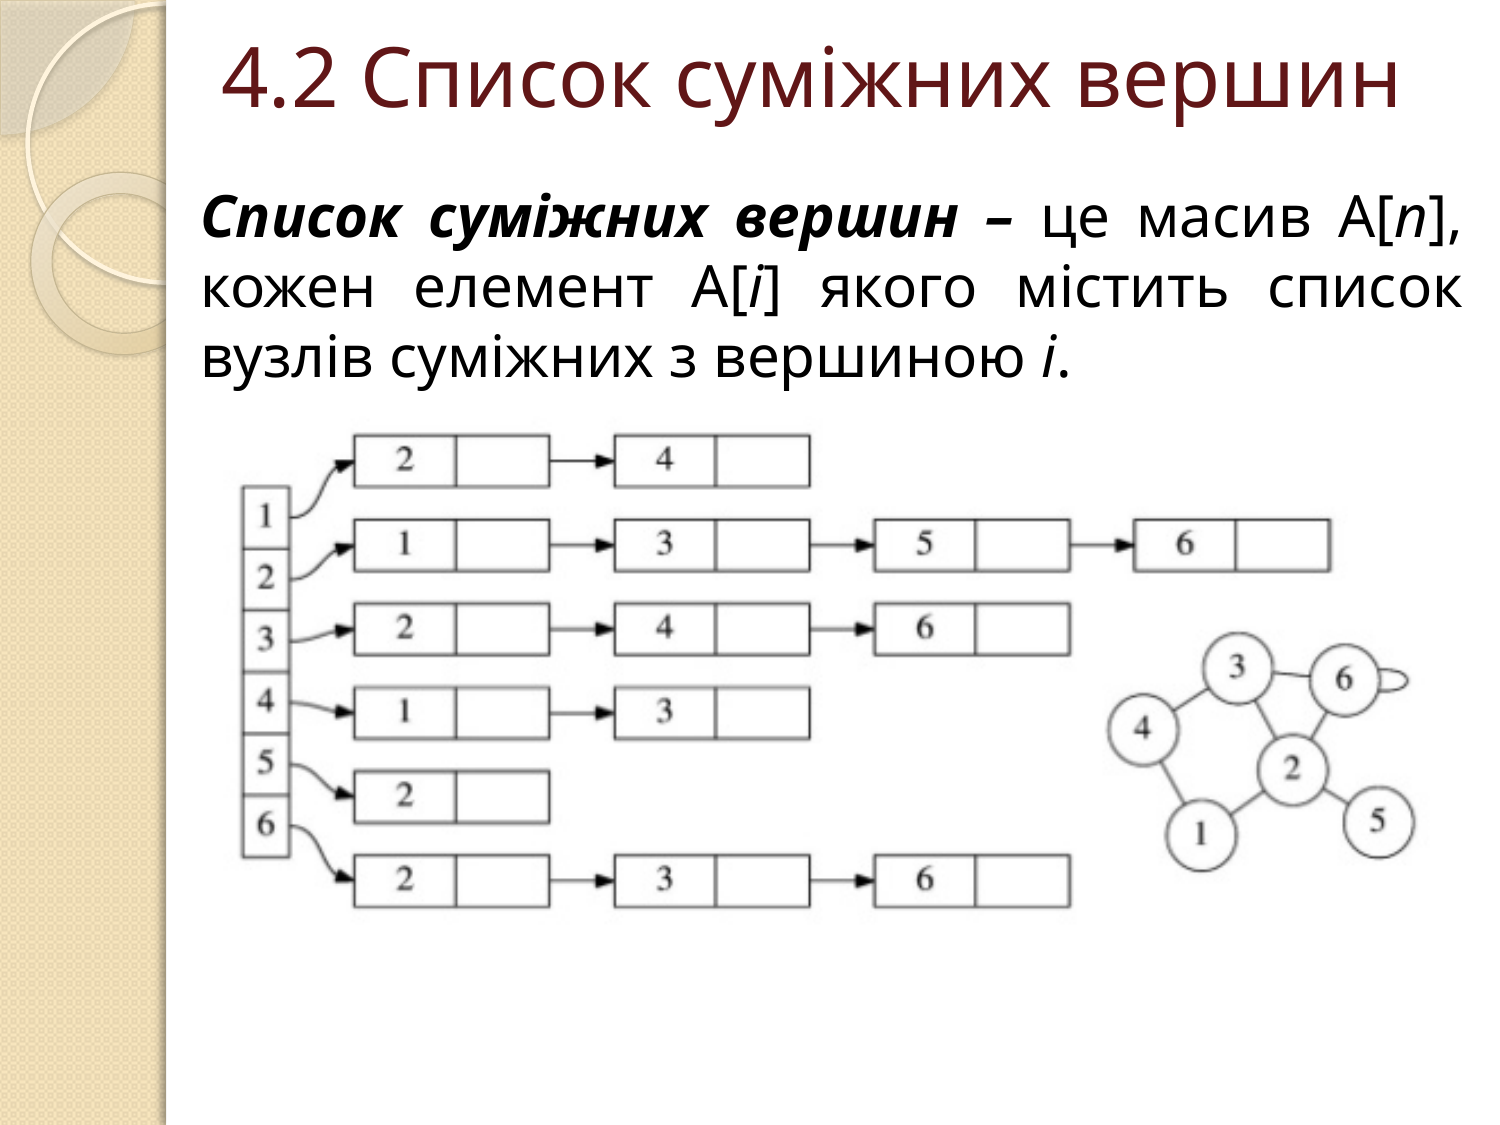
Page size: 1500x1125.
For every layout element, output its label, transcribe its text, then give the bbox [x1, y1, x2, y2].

picture [216, 396, 1434, 927]
list Список суміжних вершин – це масив A[n], кожен елемент A[i] якого містить список вузлів суміжних з вершиною і. [171, 172, 1478, 397]
title 4.2 Список суміжних вершин [206, 0, 1437, 149]
